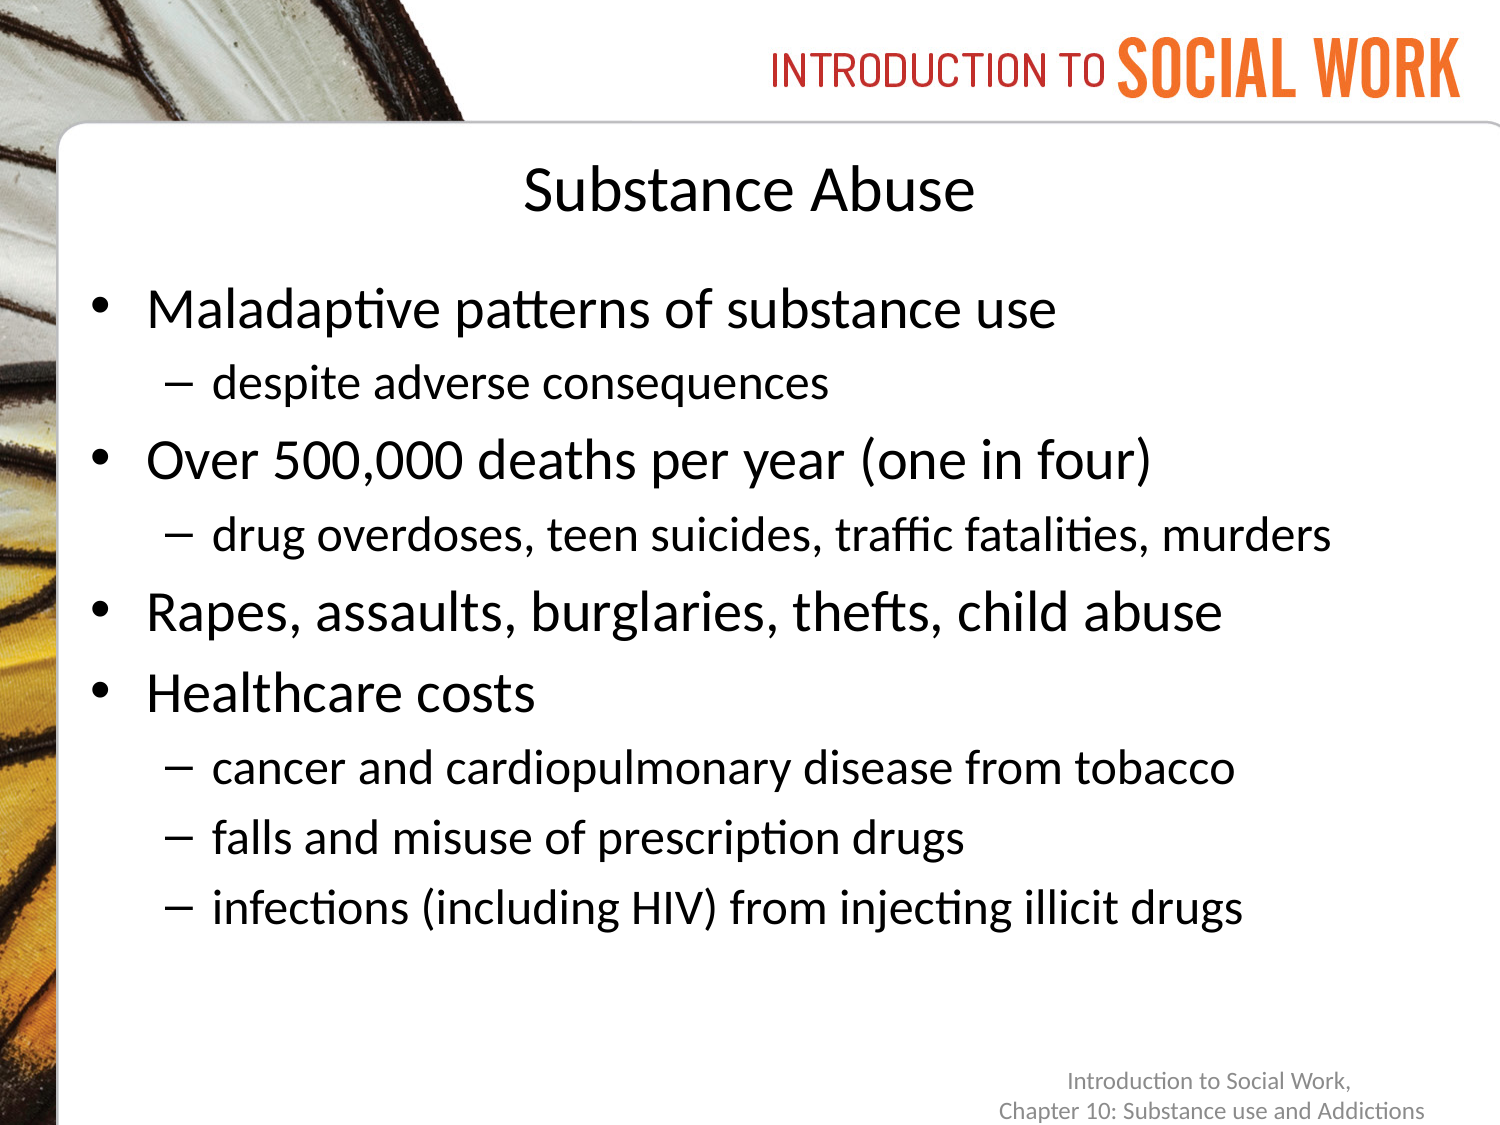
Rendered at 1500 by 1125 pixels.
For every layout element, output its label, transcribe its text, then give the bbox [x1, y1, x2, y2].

title Substance Abuse [75, 137, 1425, 233]
footer Introduction to Social Work, Chapter 10: Substance use and Addictions [950, 1065, 1475, 1125]
picture [0, 0, 1500, 1125]
list Maladaptive patterns of substance use despite adverse consequences Over 500,000 deaths per year (one in four) drug overdoses, teen suicides, traffic fatalities, murders Rapes, assaults, burglaries, thefts, child abuse Healthcare costs cancer and cardiopulmonary disease from tobacco falls and misuse of prescription drugs infections (including HIV) from injecting illicit drugs [75, 262, 1500, 1050]
